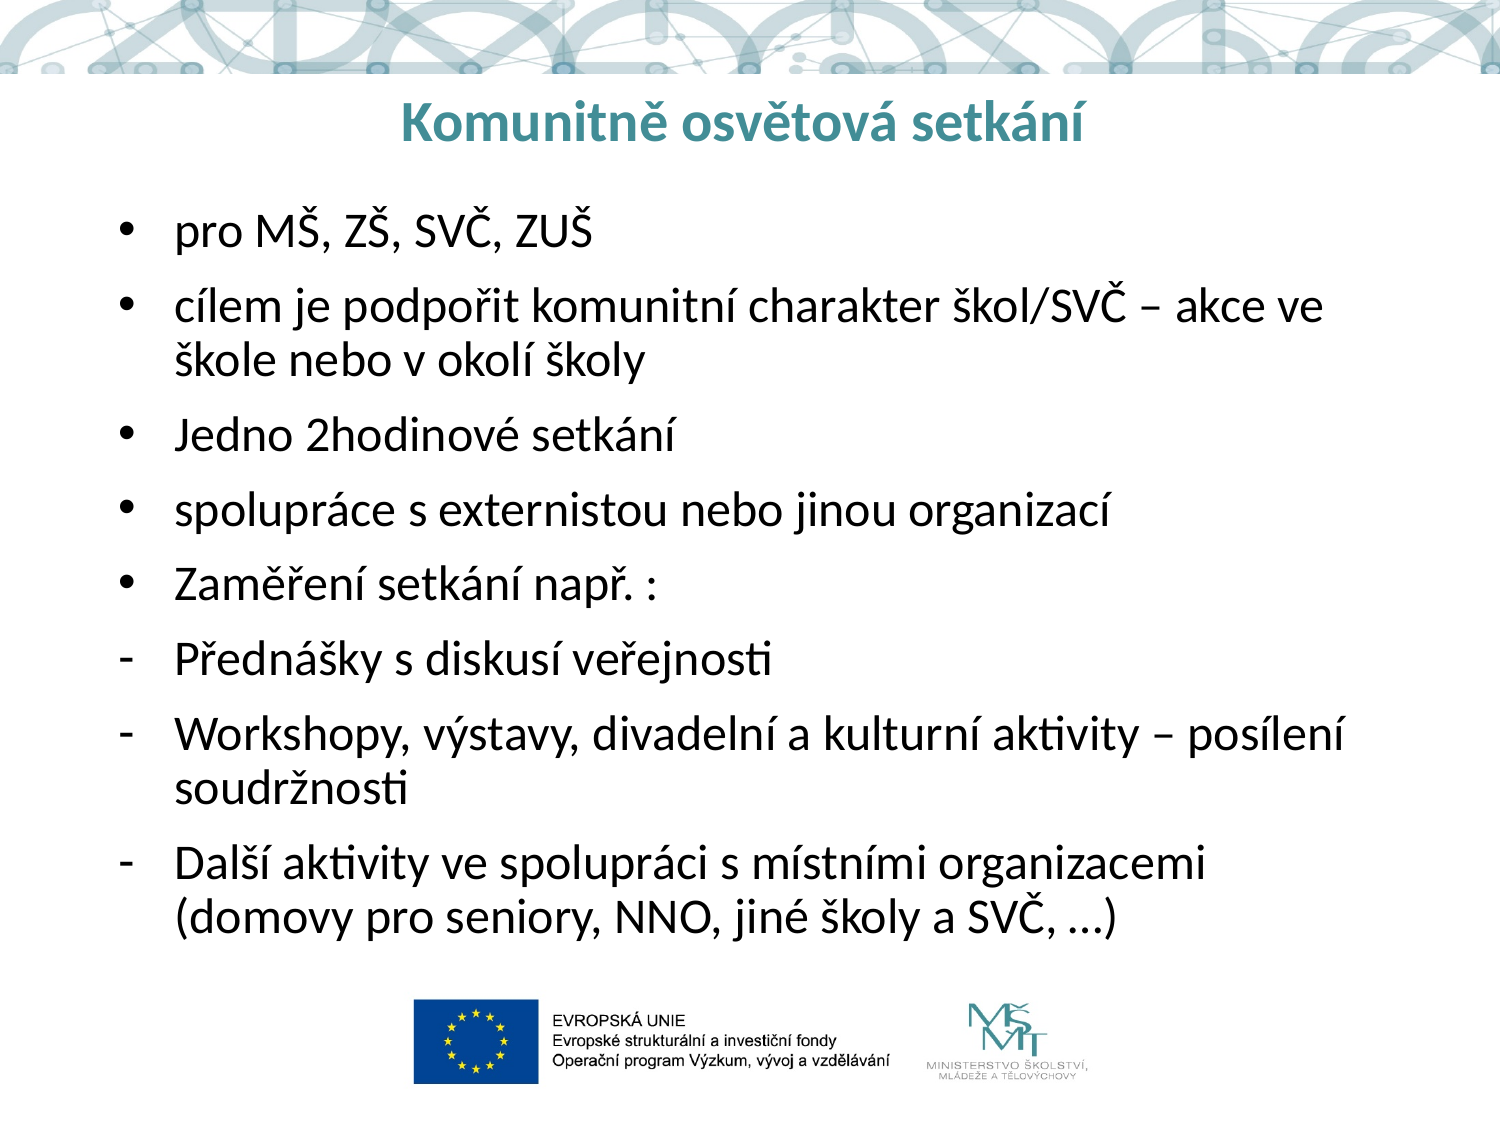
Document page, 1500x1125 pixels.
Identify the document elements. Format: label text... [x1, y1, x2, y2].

picture [371, 992, 1129, 1125]
list pro MŠ, ZŠ, SVČ, ZUŠ cílem je podpořit komunitní charakter škol/SVČ – akce ve škole nebo v okolí školy Jedno 2hodinové setkání spolupráce s externistou nebo jinou organizací Zaměření setkání např. : Přednášky s diskusí veřejnosti Workshopy, výstavy, divadelní a kulturní aktivity – posílení soudržnosti Další aktivity ve spolupráci s místními organizacemi (domovy pro seniory, NNO, jiné školy a SVČ, …) [103, 196, 1397, 992]
title Komunitně osvětová setkání [103, 49, 1397, 196]
picture [0, 0, 1500, 74]
